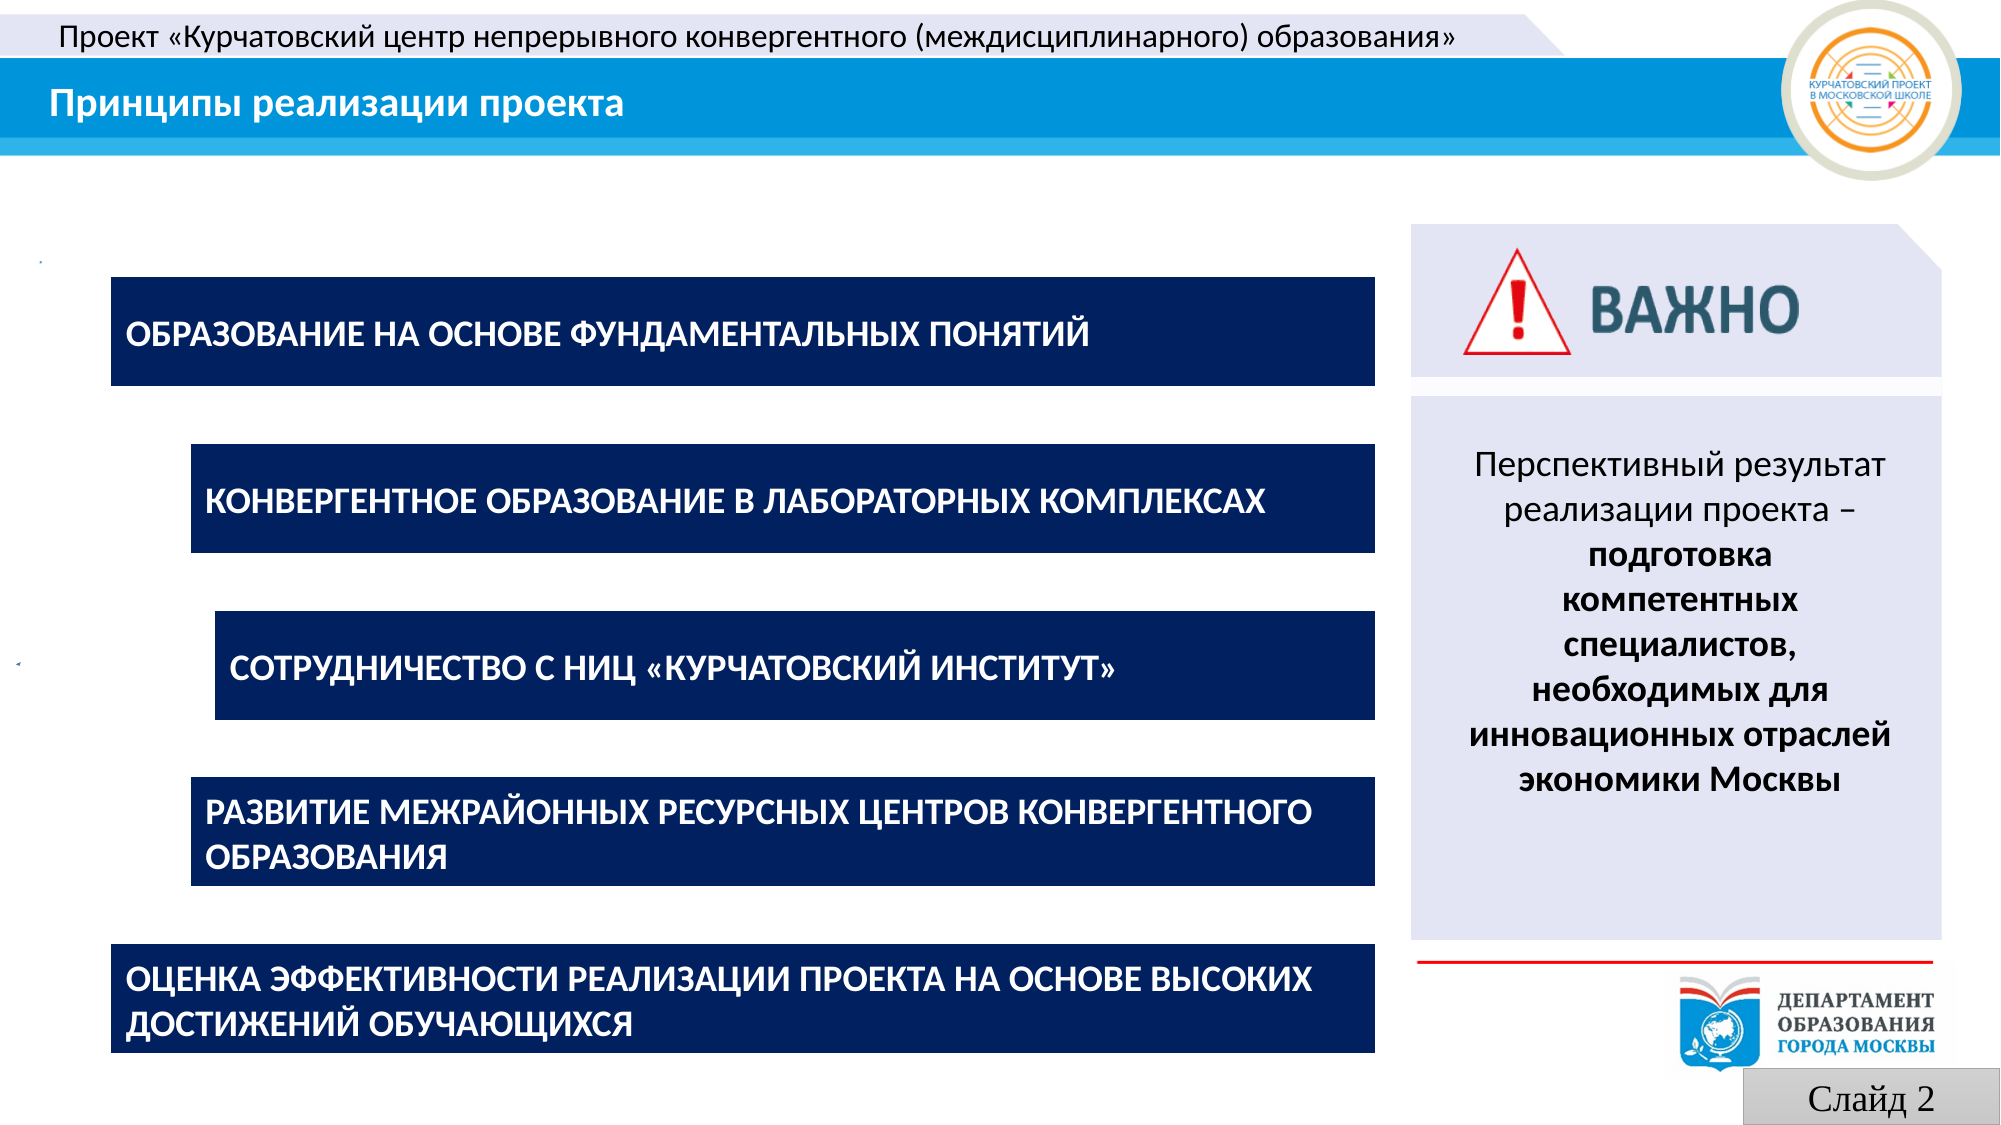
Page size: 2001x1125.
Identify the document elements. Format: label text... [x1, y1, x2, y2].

text_box Принципы реализации проекта [34, 66, 670, 132]
picture [0, 0, 2001, 1125]
text_box Слайд 2 [1743, 1068, 2000, 1125]
text_box Проект «Курчатовский центр непрерывного конвергентного (междисциплинарного) образования» [43, 7, 1474, 62]
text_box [13, 171, 1377, 1061]
